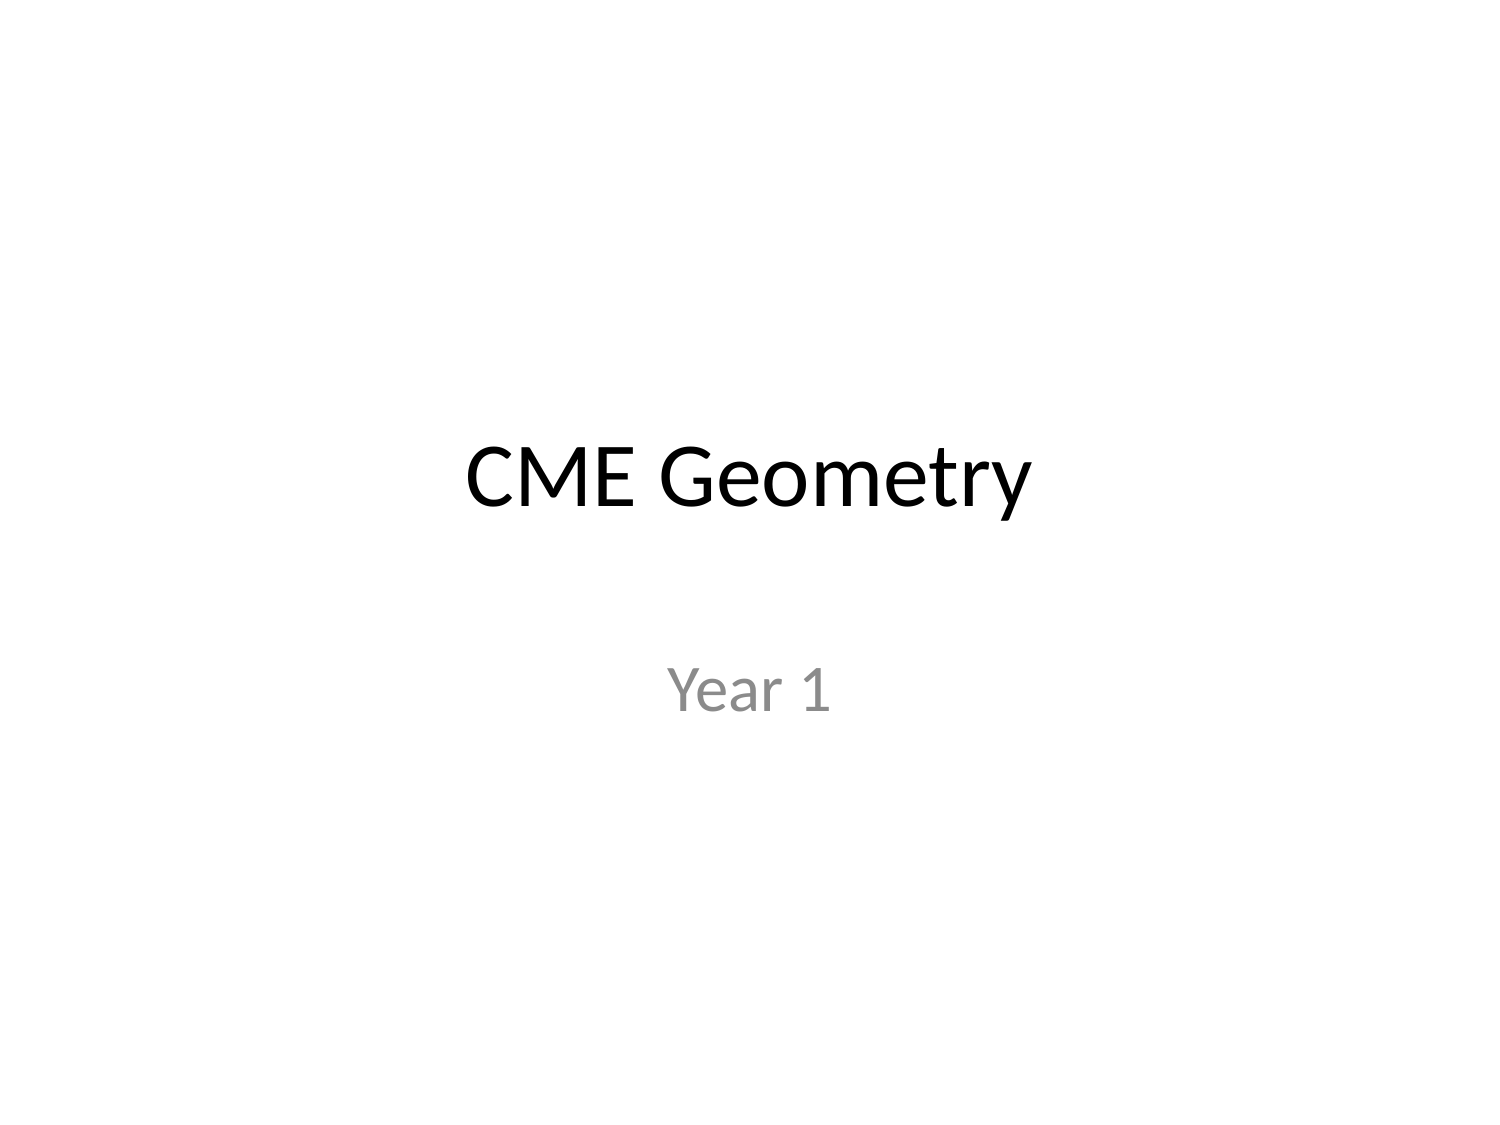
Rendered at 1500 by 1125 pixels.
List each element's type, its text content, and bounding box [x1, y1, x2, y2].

title CME Geometry [112, 349, 1388, 591]
subtitle Year 1 [225, 637, 1275, 925]
